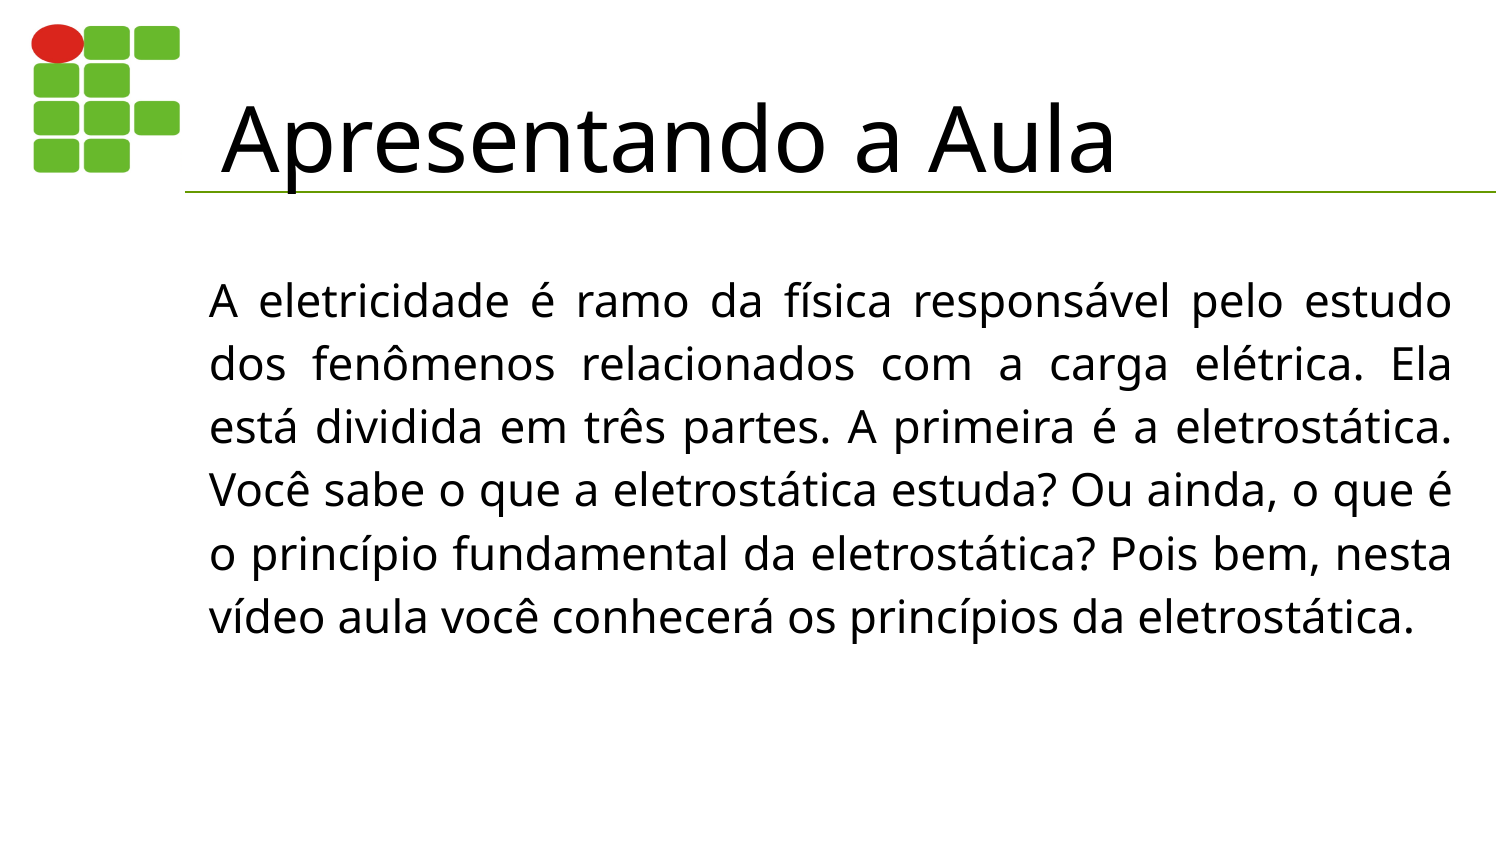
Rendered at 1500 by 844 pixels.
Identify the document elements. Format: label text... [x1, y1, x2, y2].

list A eletricidade é ramo da física responsável pelo estudo dos fenômenos relacionados com a carga elétrica. Ela está dividida em três partes. A primeira é a eletrostática. Você sabe o que a eletrostática estuda? Ou ainda, o que é o princípio fundamental da eletrostática? Pois bem, nesta vídeo aula você conhecerá os princípios da eletrostática. [193, 248, 1469, 755]
title Apresentando a Aula [206, 26, 1468, 207]
picture [29, 23, 182, 174]
